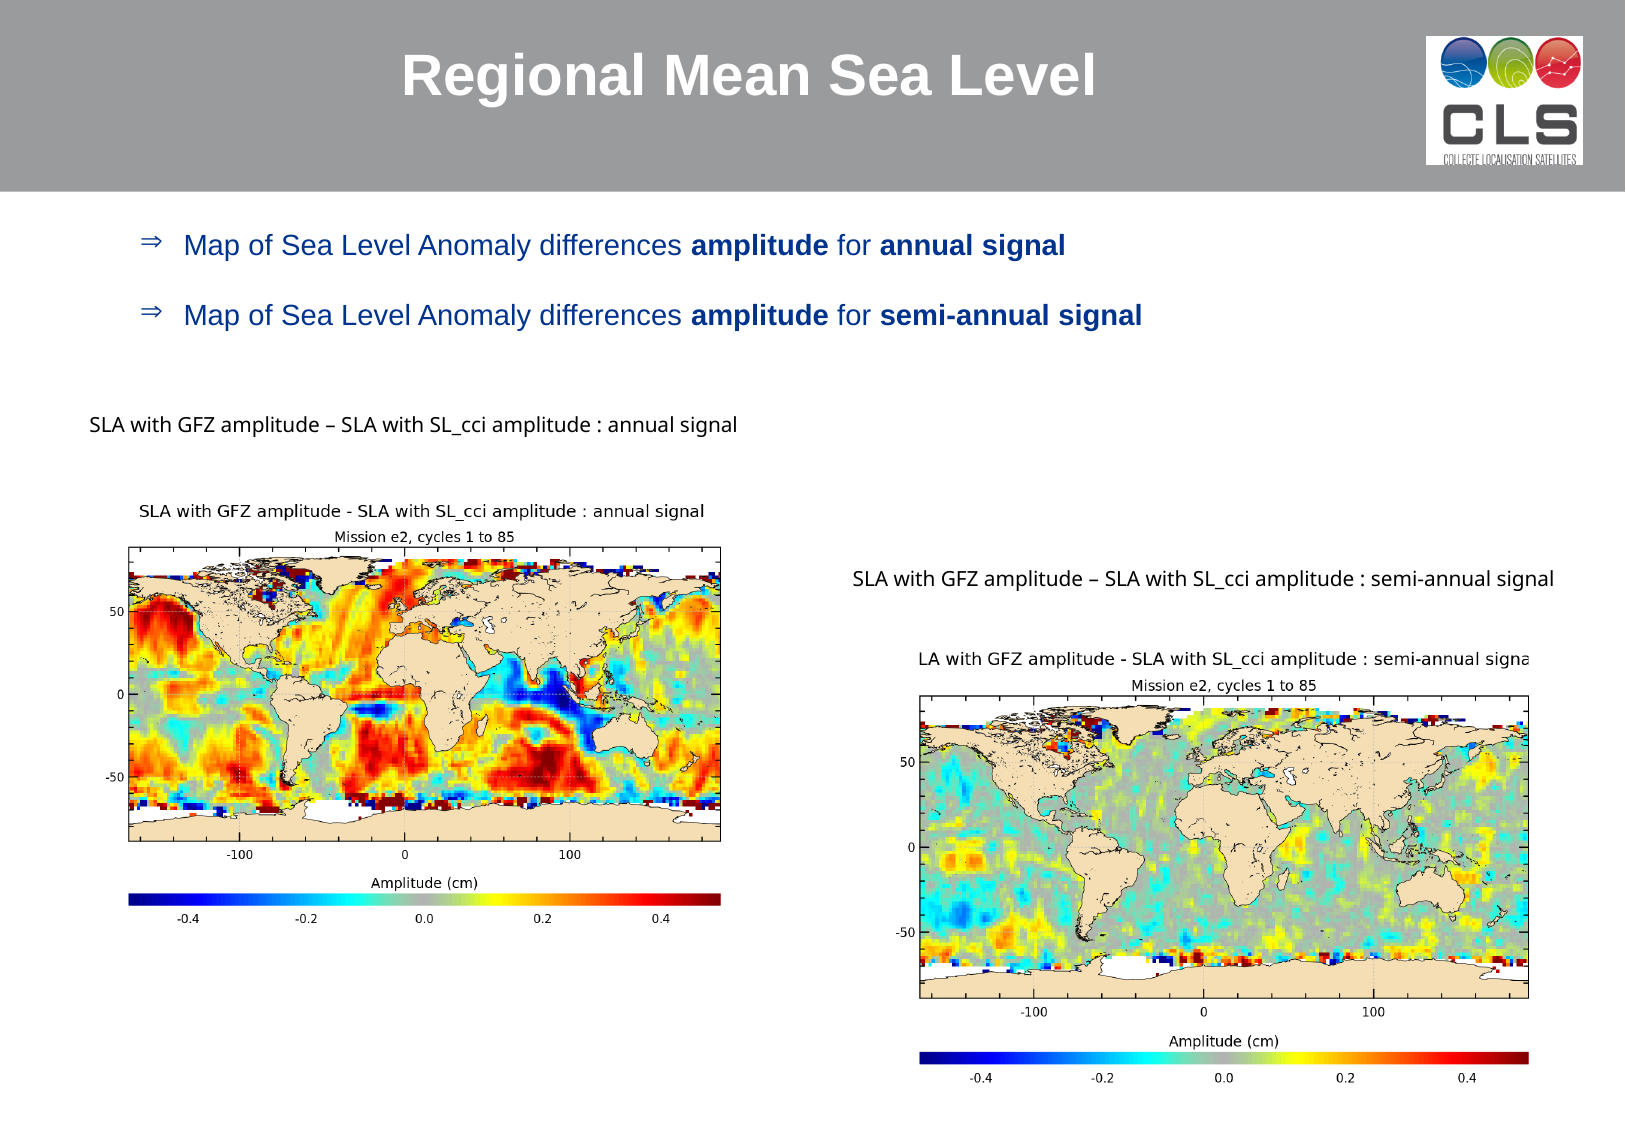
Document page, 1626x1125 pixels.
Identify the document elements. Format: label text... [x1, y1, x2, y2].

picture [56, 483, 755, 948]
picture [1426, 36, 1583, 165]
text_box Regional Mean Sea Level [386, 40, 1162, 119]
text_box SLA with GFZ amplitude – SLA with SL_cci amplitude : semi-annual signal [815, 558, 1593, 599]
text_box SLA with GFZ amplitude – SLA with SL_cci amplitude : annual signal [24, 404, 803, 445]
text_box Map of Sea Level Anomaly differences amplitude for annual signal Map of Sea Level Anomaly differences amplitude for semi-annual signal [125, 219, 1515, 339]
picture [845, 630, 1564, 1109]
